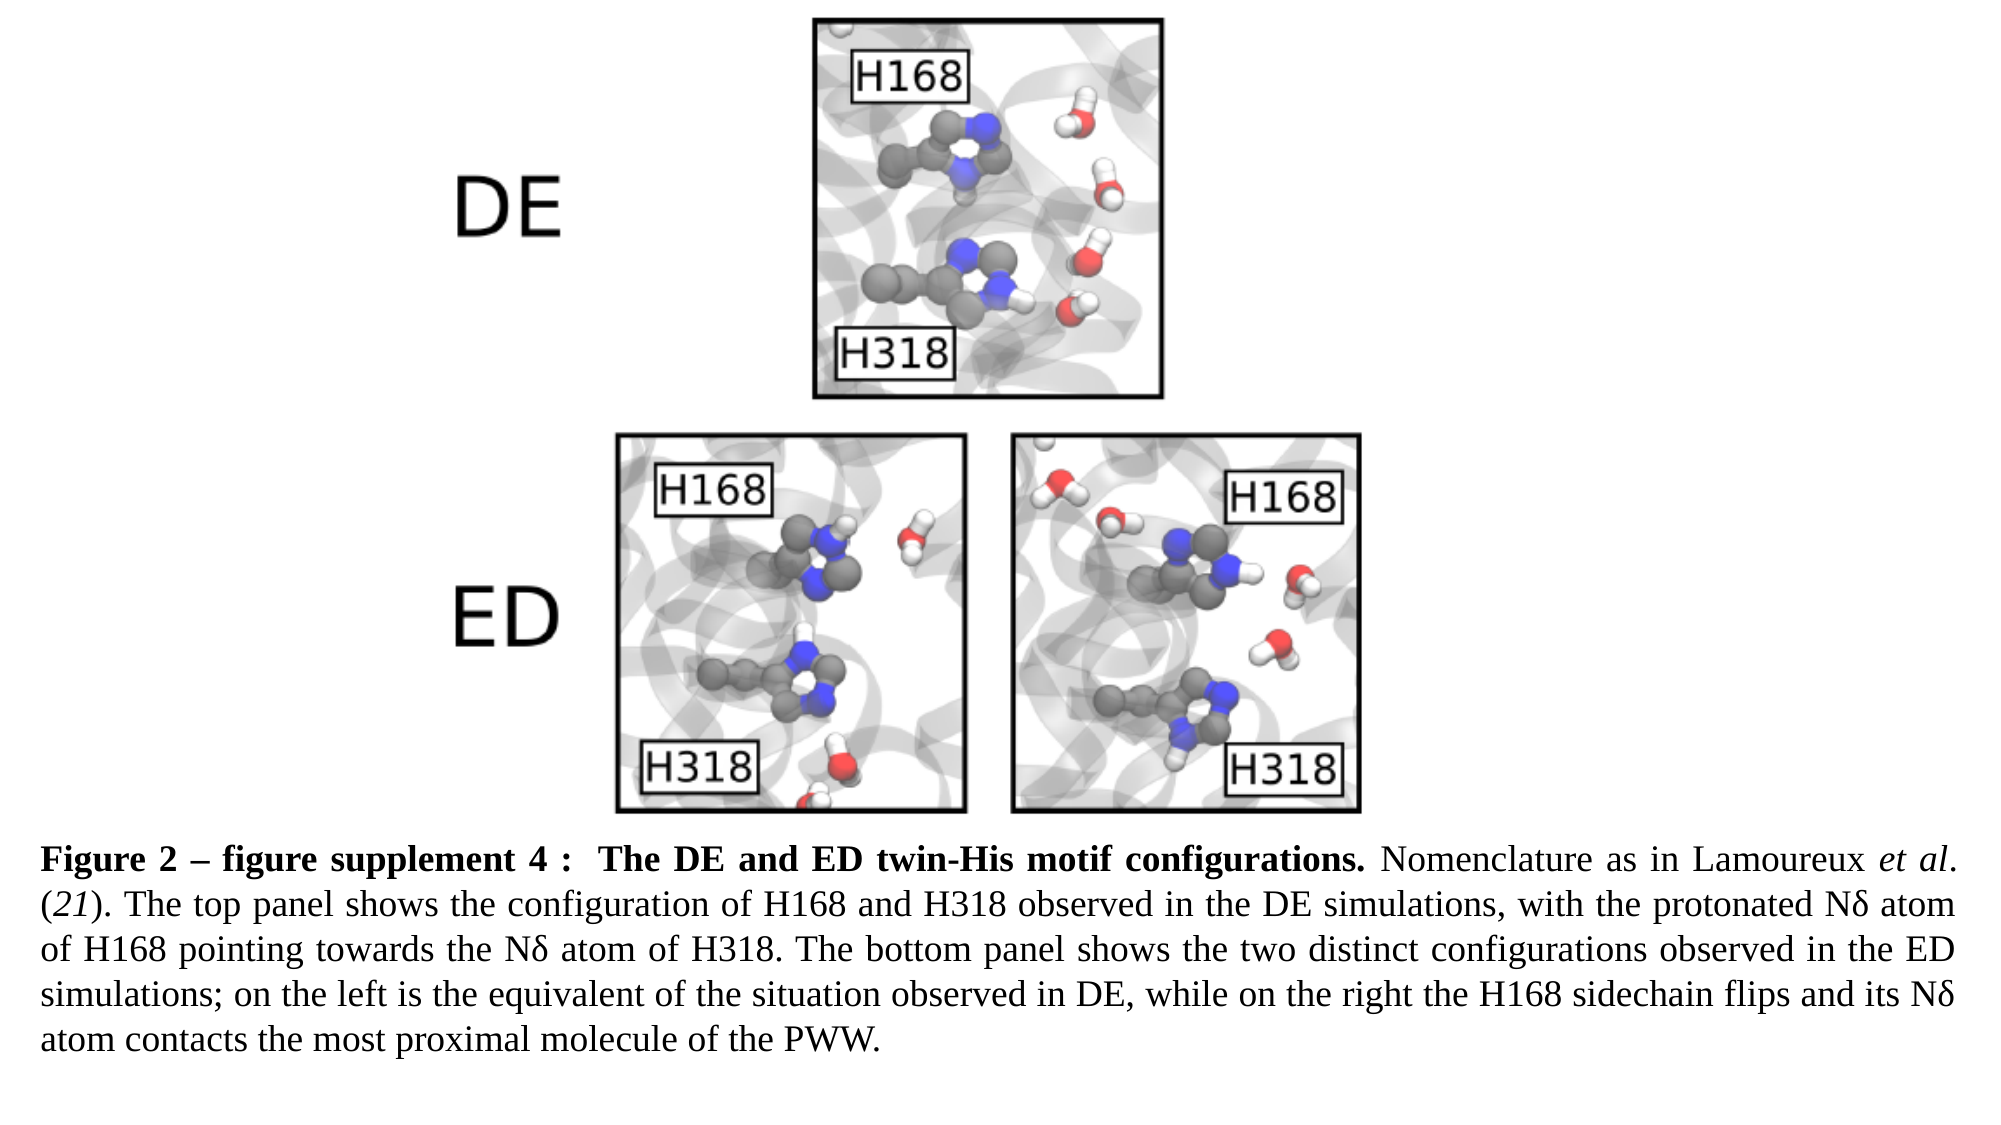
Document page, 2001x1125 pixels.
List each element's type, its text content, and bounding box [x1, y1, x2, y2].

text_box Figure 2 – figure supplement 4 : The DE and ED twin-His motif configurations. Nomenclature as in Lamoureux et al. (21). The top panel shows the configuration of H168 and H318 observed in the DE simulations, with the protonated Nδ atom of H168 pointing towards the Nδ atom of H318. The bottom panel shows the two distinct configurations observed in the ED simulations; on the left is the equivalent of the situation observed in DE, while on the right the H168 sidechain flips and its Nδ atom contacts the most proximal molecule of the PWW. [25, 827, 1973, 1067]
picture [397, 0, 1402, 828]
